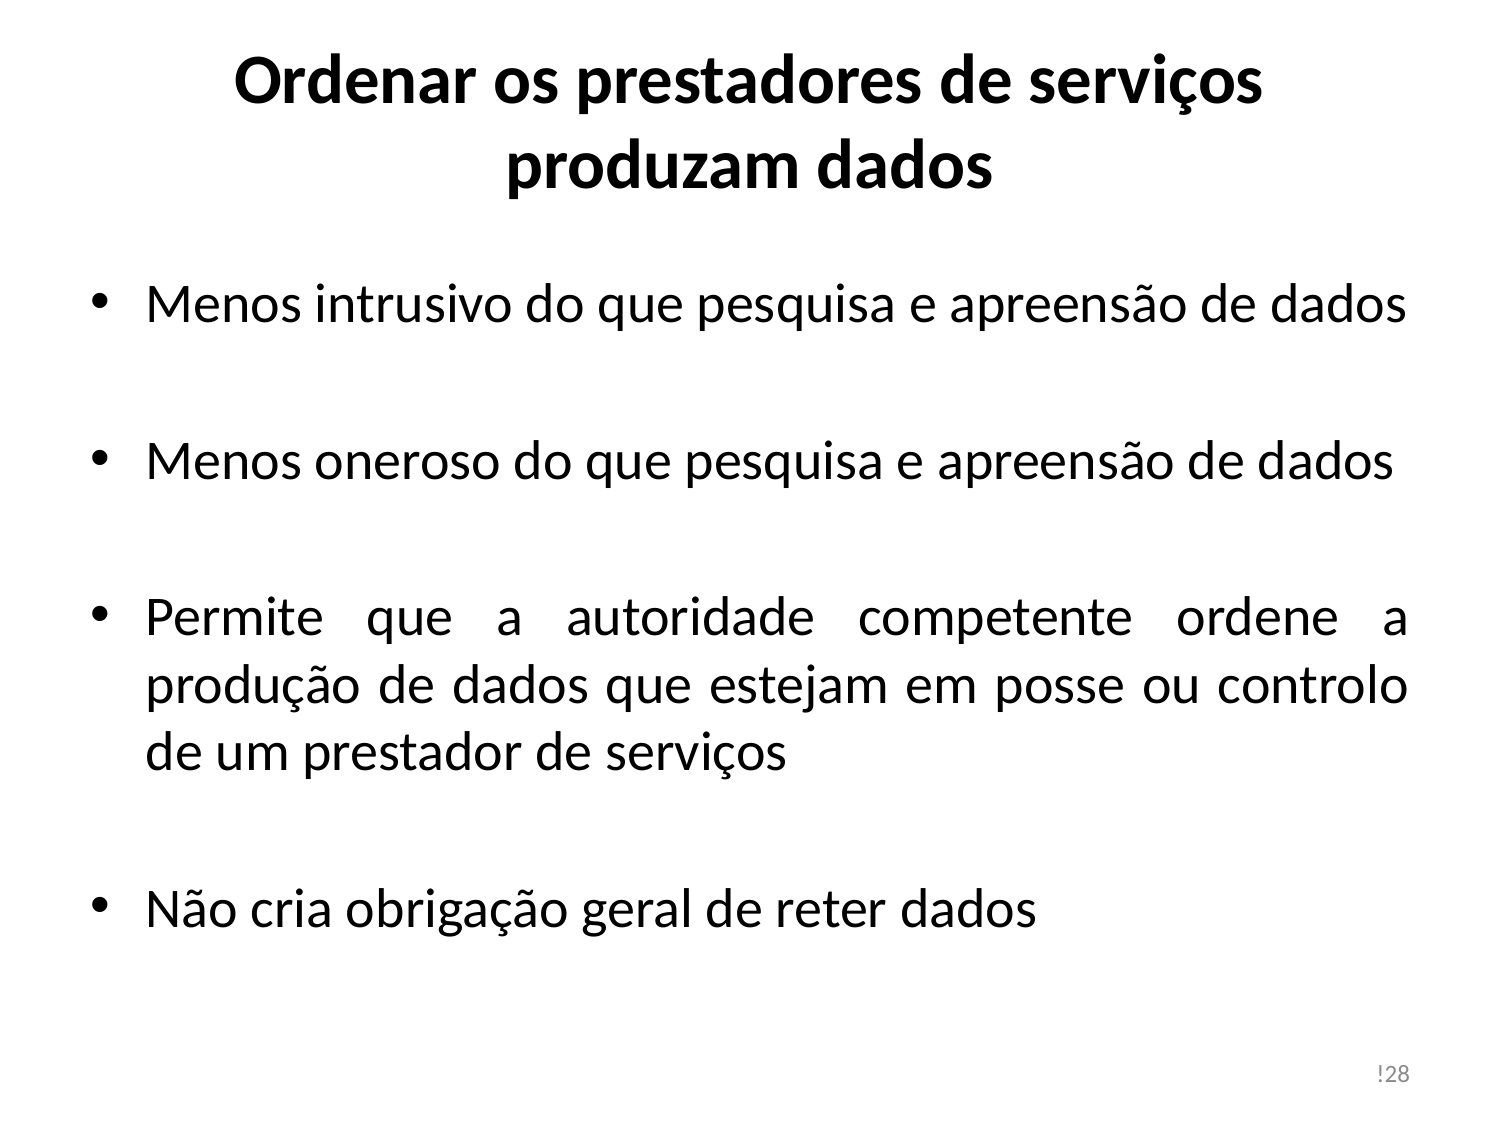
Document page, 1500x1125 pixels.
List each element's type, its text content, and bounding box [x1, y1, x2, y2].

title Ordenar os prestadores de serviços produzam dados [75, 25, 1425, 133]
list Menos intrusivo do que pesquisa e apreensão de dados Menos oneroso do que pesquisa e apreensão de dados Permite que a autoridade competente ordene a produção de dados que estejam em posse ou controlo de um prestador de serviços Não cria obrigação geral de reter dados [75, 258, 1425, 978]
slide_number !28 [1074, 1042, 1425, 1103]
